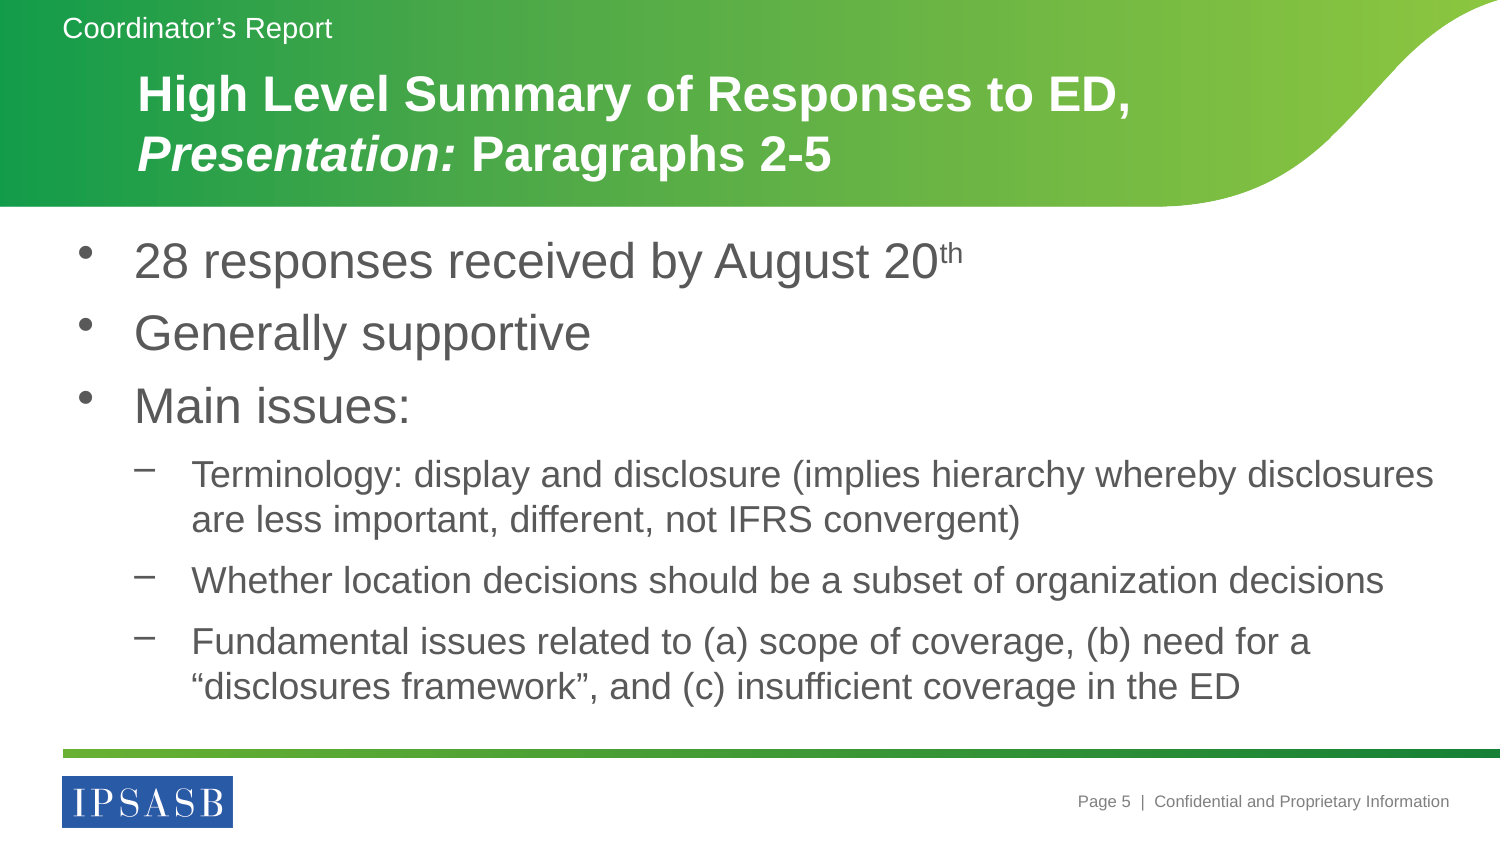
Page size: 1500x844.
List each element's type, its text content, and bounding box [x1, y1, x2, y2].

title High Level Summary of Responses to ED, Presentation: Paragraphs 2-5 [137, 59, 1288, 185]
subtitle Coordinator’s Report [62, 9, 500, 38]
list 28 responses received by August 20th Generally supportive Main issues: Terminology: display and disclosure (implies hierarchy whereby disclosures are less important, different, not IFRS convergent) Whether location decisions should be a subset of organization decisions Fundamental issues related to (a) scope of coverage, (b) need for a “disclosures framework”, and (c) insufficient coverage in the ED [62, 220, 1450, 724]
picture [0, 0, 1500, 207]
picture [62, 776, 233, 828]
